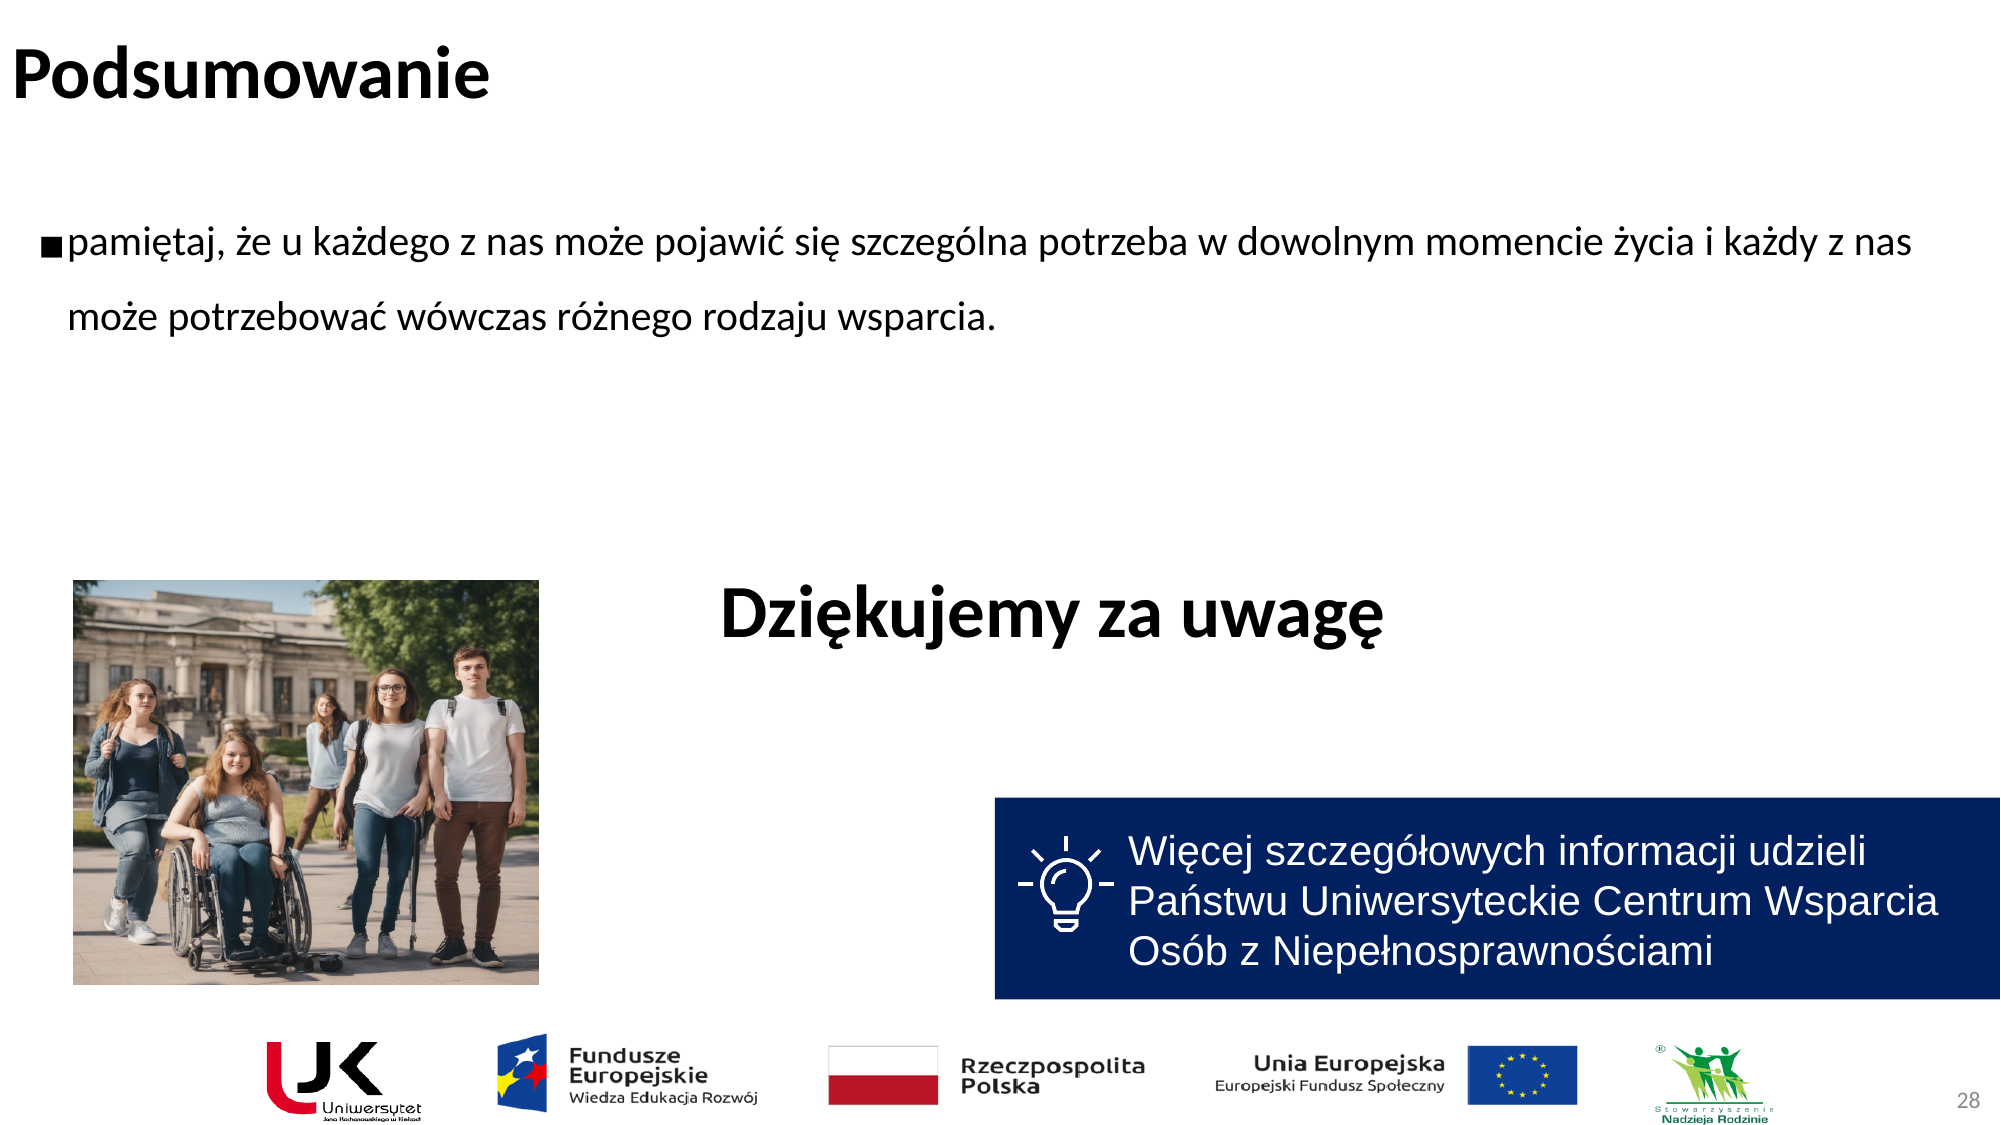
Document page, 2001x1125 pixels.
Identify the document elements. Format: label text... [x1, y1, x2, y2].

title Podsumowanie [0, 7, 1489, 121]
picture [463, 1004, 1613, 1125]
text_box 28 [1859, 1077, 1996, 1114]
picture [266, 1042, 421, 1122]
text_box pamiętaj, że u każdego z nas może pojawić się szczególna potrzeba w dowolnym momencie życia i każdy z nas może potrzebować wówczas różnego rodzaju wsparcia. [0, 140, 1996, 476]
text_box Dziękujemy za uwagę [708, 501, 1545, 660]
picture [1655, 1044, 1774, 1125]
text_box Więcej szczegółowych informacji udzieli Państwu Uniwersyteckie Centrum Wsparcia Osób z Niepełnosprawnościami [994, 797, 2000, 1000]
picture [73, 580, 539, 985]
picture [1002, 820, 1130, 948]
